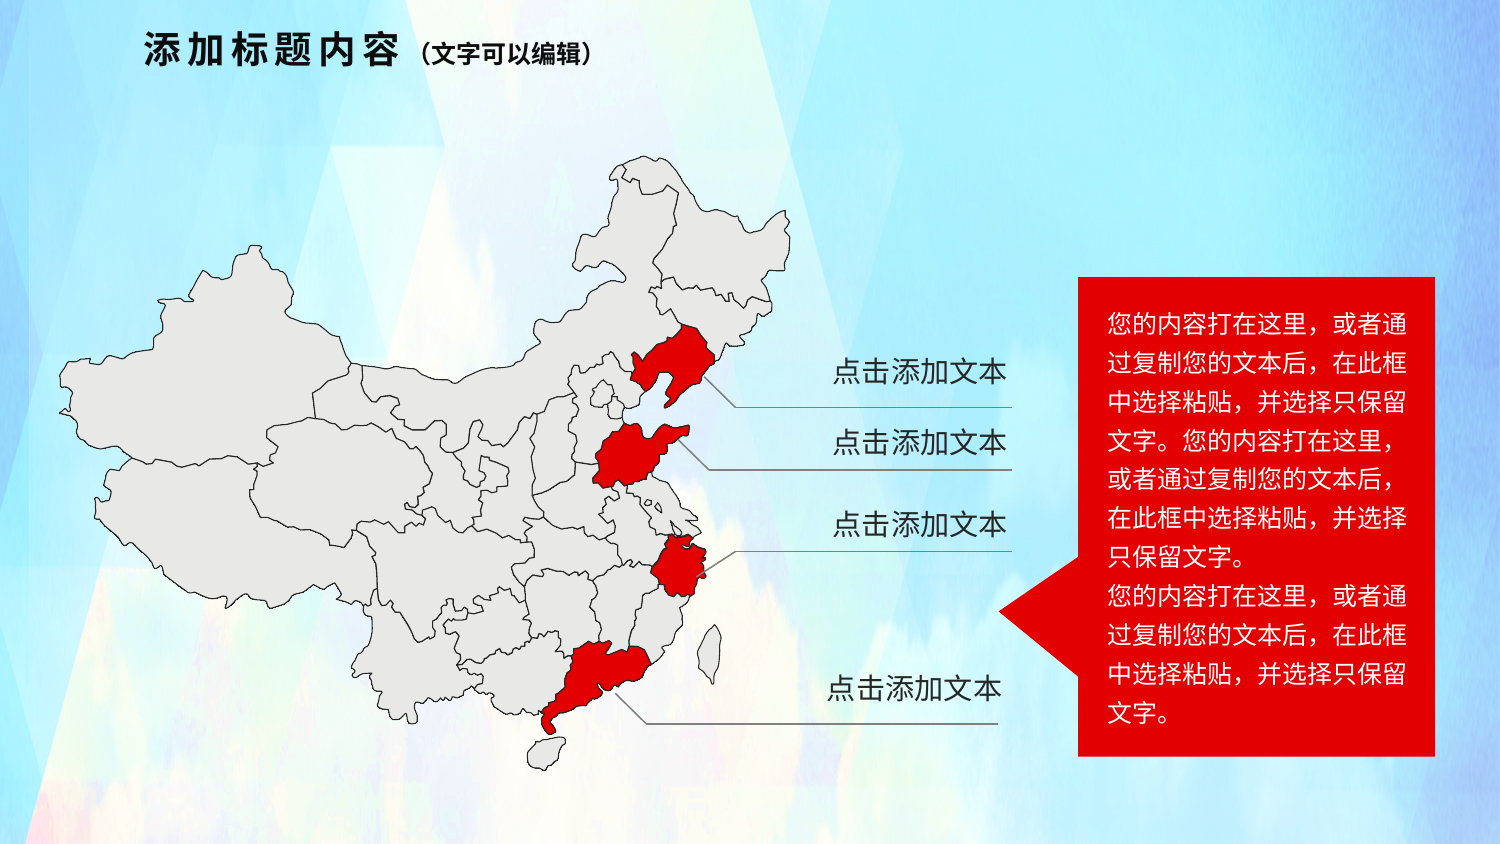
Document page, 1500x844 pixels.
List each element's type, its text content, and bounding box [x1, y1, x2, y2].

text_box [703, 376, 736, 408]
text_box [998, 277, 1436, 757]
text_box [696, 551, 736, 578]
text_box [614, 693, 647, 725]
text_box 点击添加文本 [821, 348, 1020, 395]
text_box 点击添加文本 [821, 500, 1020, 547]
text_box 添加标题内容（文字可以编辑） [132, 20, 618, 77]
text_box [677, 439, 710, 471]
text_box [59, 155, 791, 771]
text_box 您的内容打在这里，或者通过复制您的文本后，在此框中选择粘贴，并选择只保留文字。您的内容打在这里，或者通过复制您的文本后，在此框中选择粘贴，并选择只保留文字。 您的内容打在这里，或者通过复制您的文本后，在此框中选择粘贴，并选择只保留文字。 [1095, 293, 1435, 733]
text_box 点击添加文本 [815, 664, 1014, 711]
picture [0, 0, 1500, 844]
text_box 点击添加文本 [821, 418, 1020, 466]
